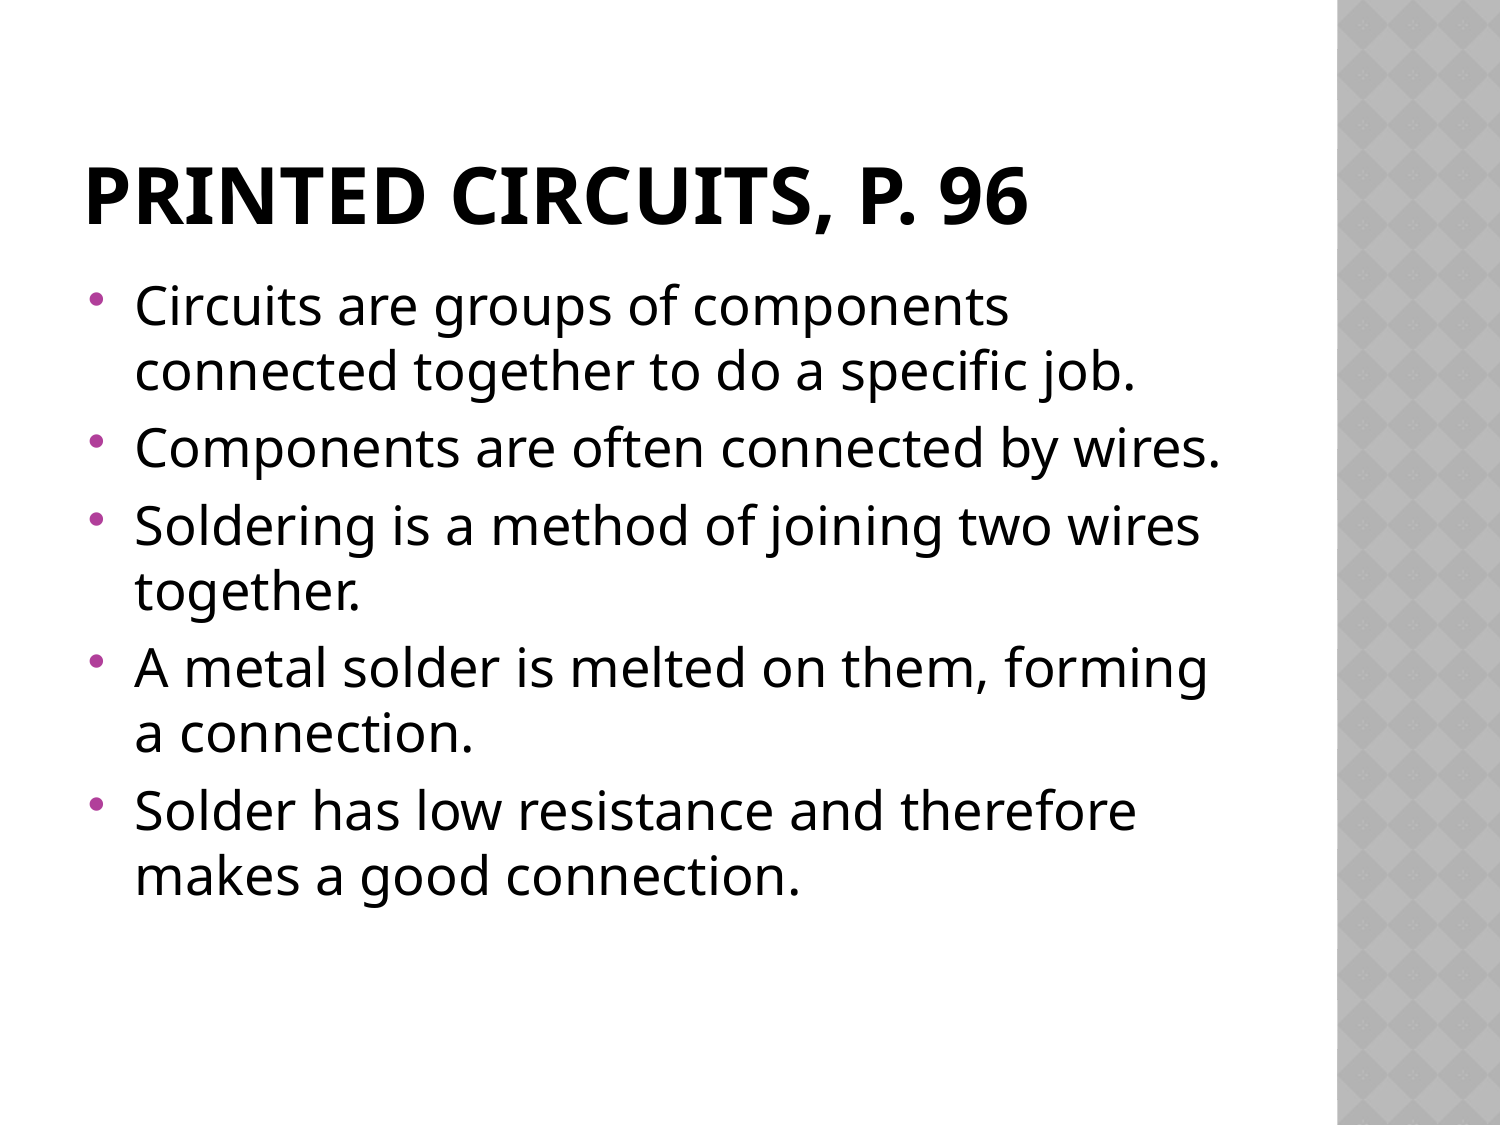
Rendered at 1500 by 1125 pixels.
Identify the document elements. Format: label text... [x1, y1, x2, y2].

list Circuits are groups of components connected together to do a specific job. Components are often connected by wires. Soldering is a method of joining two wires together. A metal solder is melted on them, forming a connection. Solder has low resistance and therefore makes a good connection. [75, 264, 1263, 1059]
title Printed circuits, p. 96 [75, 52, 1263, 240]
